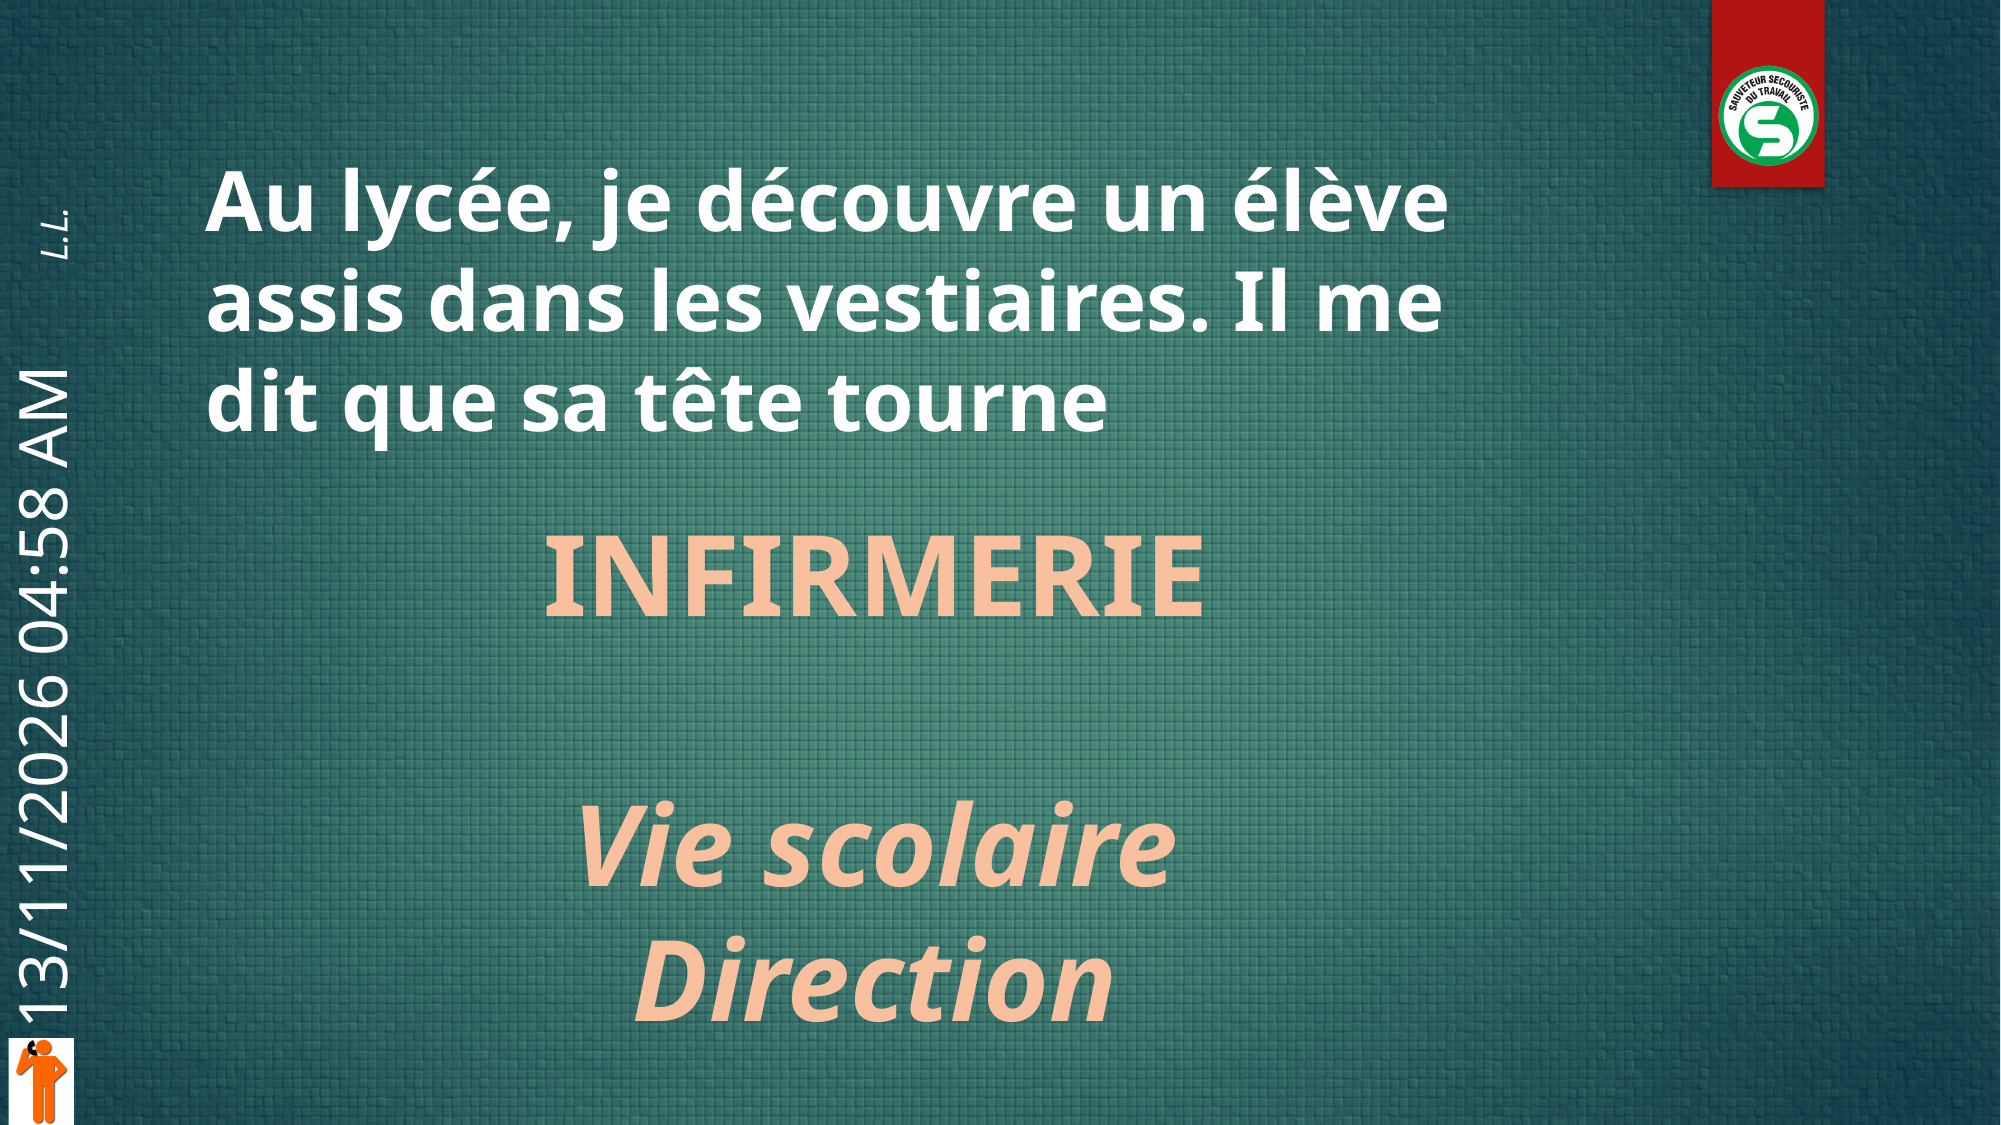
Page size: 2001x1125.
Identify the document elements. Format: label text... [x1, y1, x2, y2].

picture [1718, 65, 1819, 166]
text_box INFIRMERIE Vie scolaire Direction [528, 496, 1224, 1052]
text_box Au lycée, je découvre un élève assis dans les vestiaires. Il me dit que sa tête tourne [191, 140, 1560, 456]
picture [8, 1038, 74, 1125]
